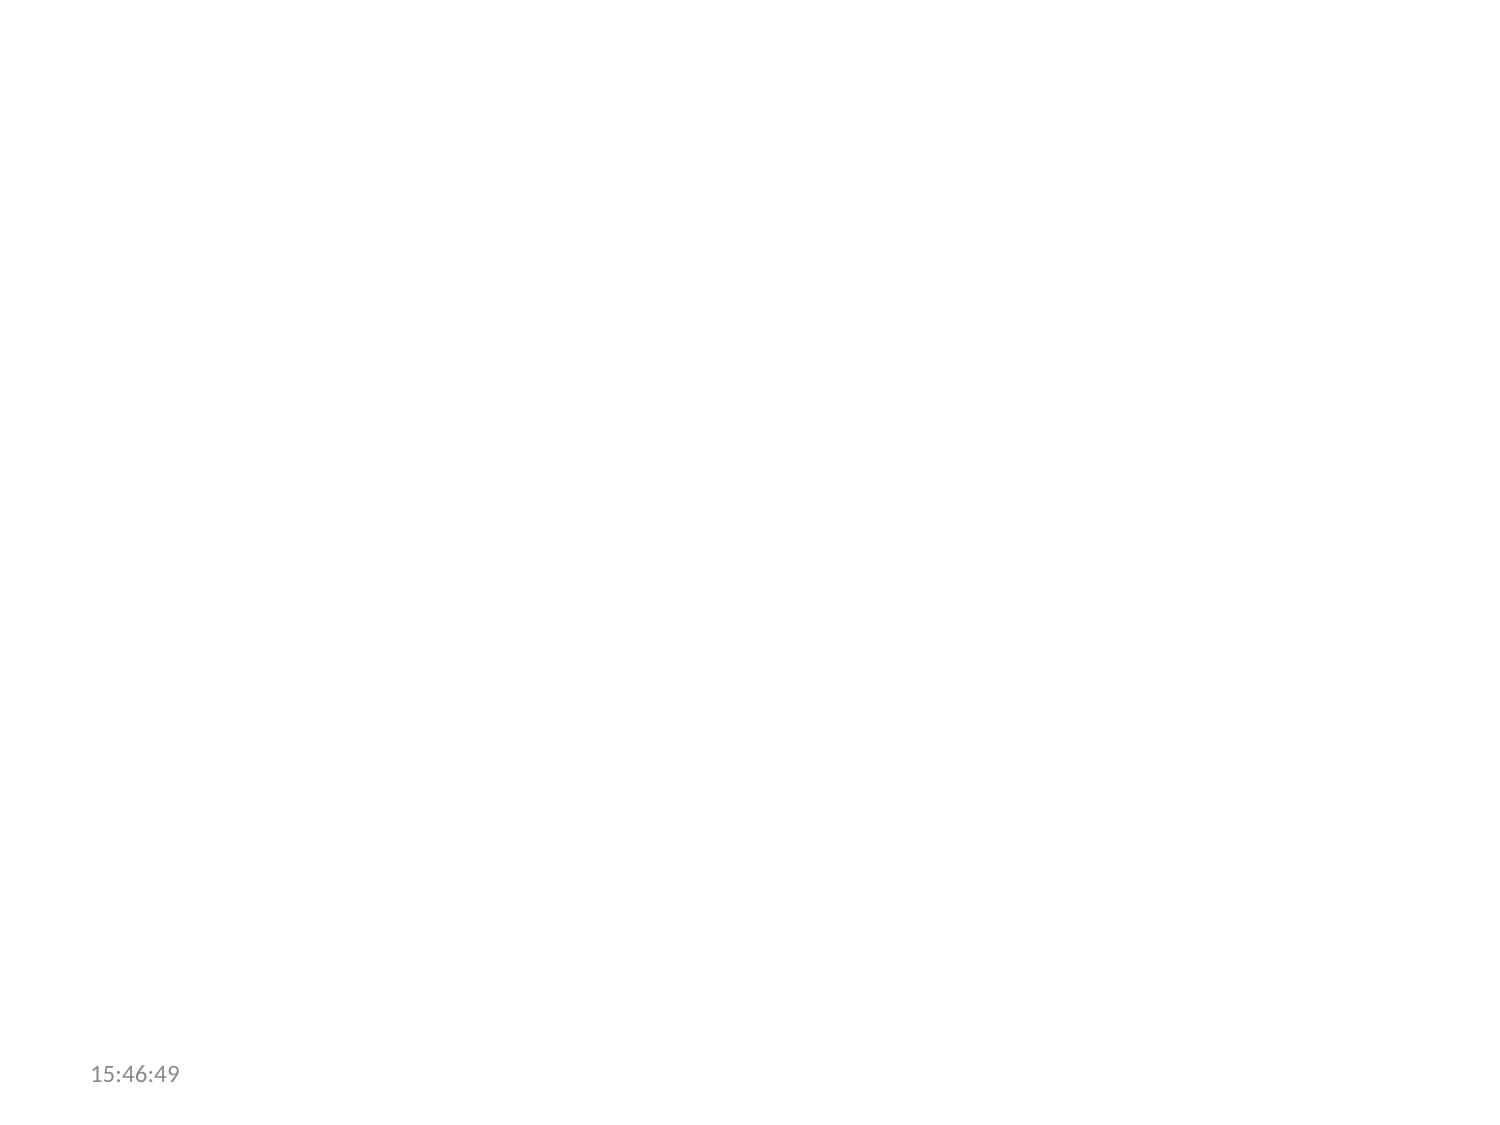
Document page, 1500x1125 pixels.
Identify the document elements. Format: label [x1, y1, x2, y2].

slide_number [75, 1042, 425, 1103]
